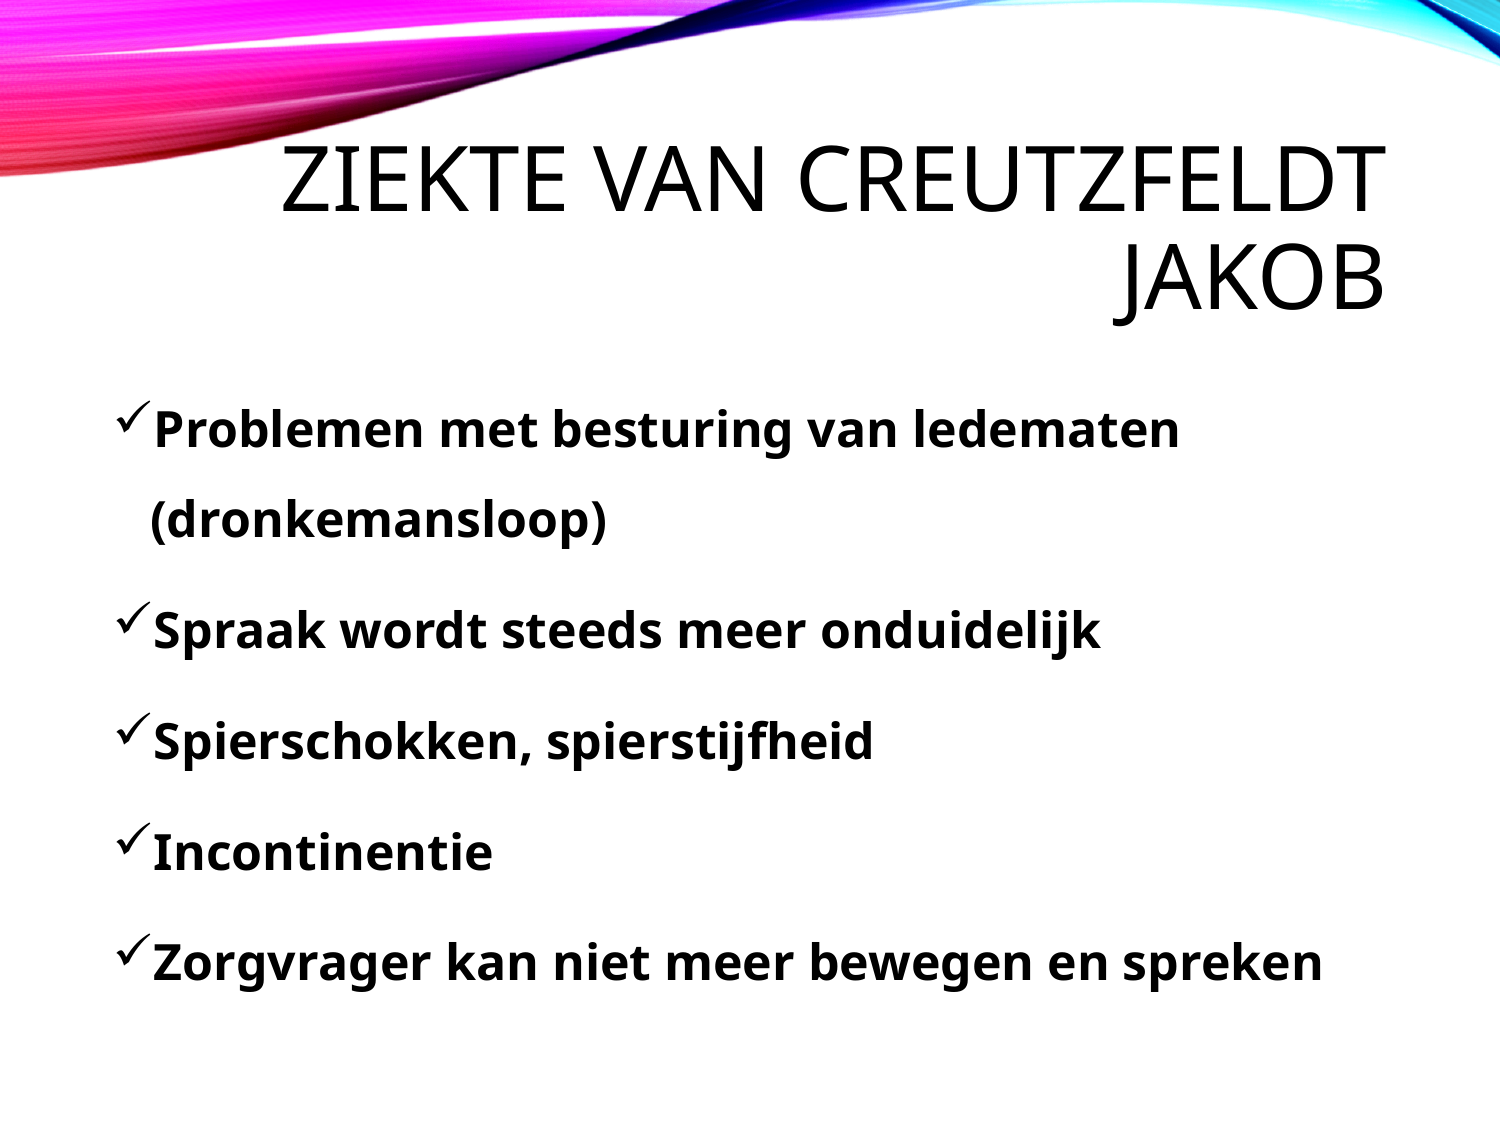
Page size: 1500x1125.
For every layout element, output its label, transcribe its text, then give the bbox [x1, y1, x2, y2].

list Problemen met besturing van ledematen (dronkemansloop) Spraak wordt steeds meer onduidelijk Spierschokken, spierstijfheid Incontinentie Zorgvrager kan niet meer bewegen en spreken [97, 360, 1403, 1028]
picture [0, 0, 1500, 178]
title Ziekte van Creutzfeldt Jakob [135, 125, 1403, 338]
